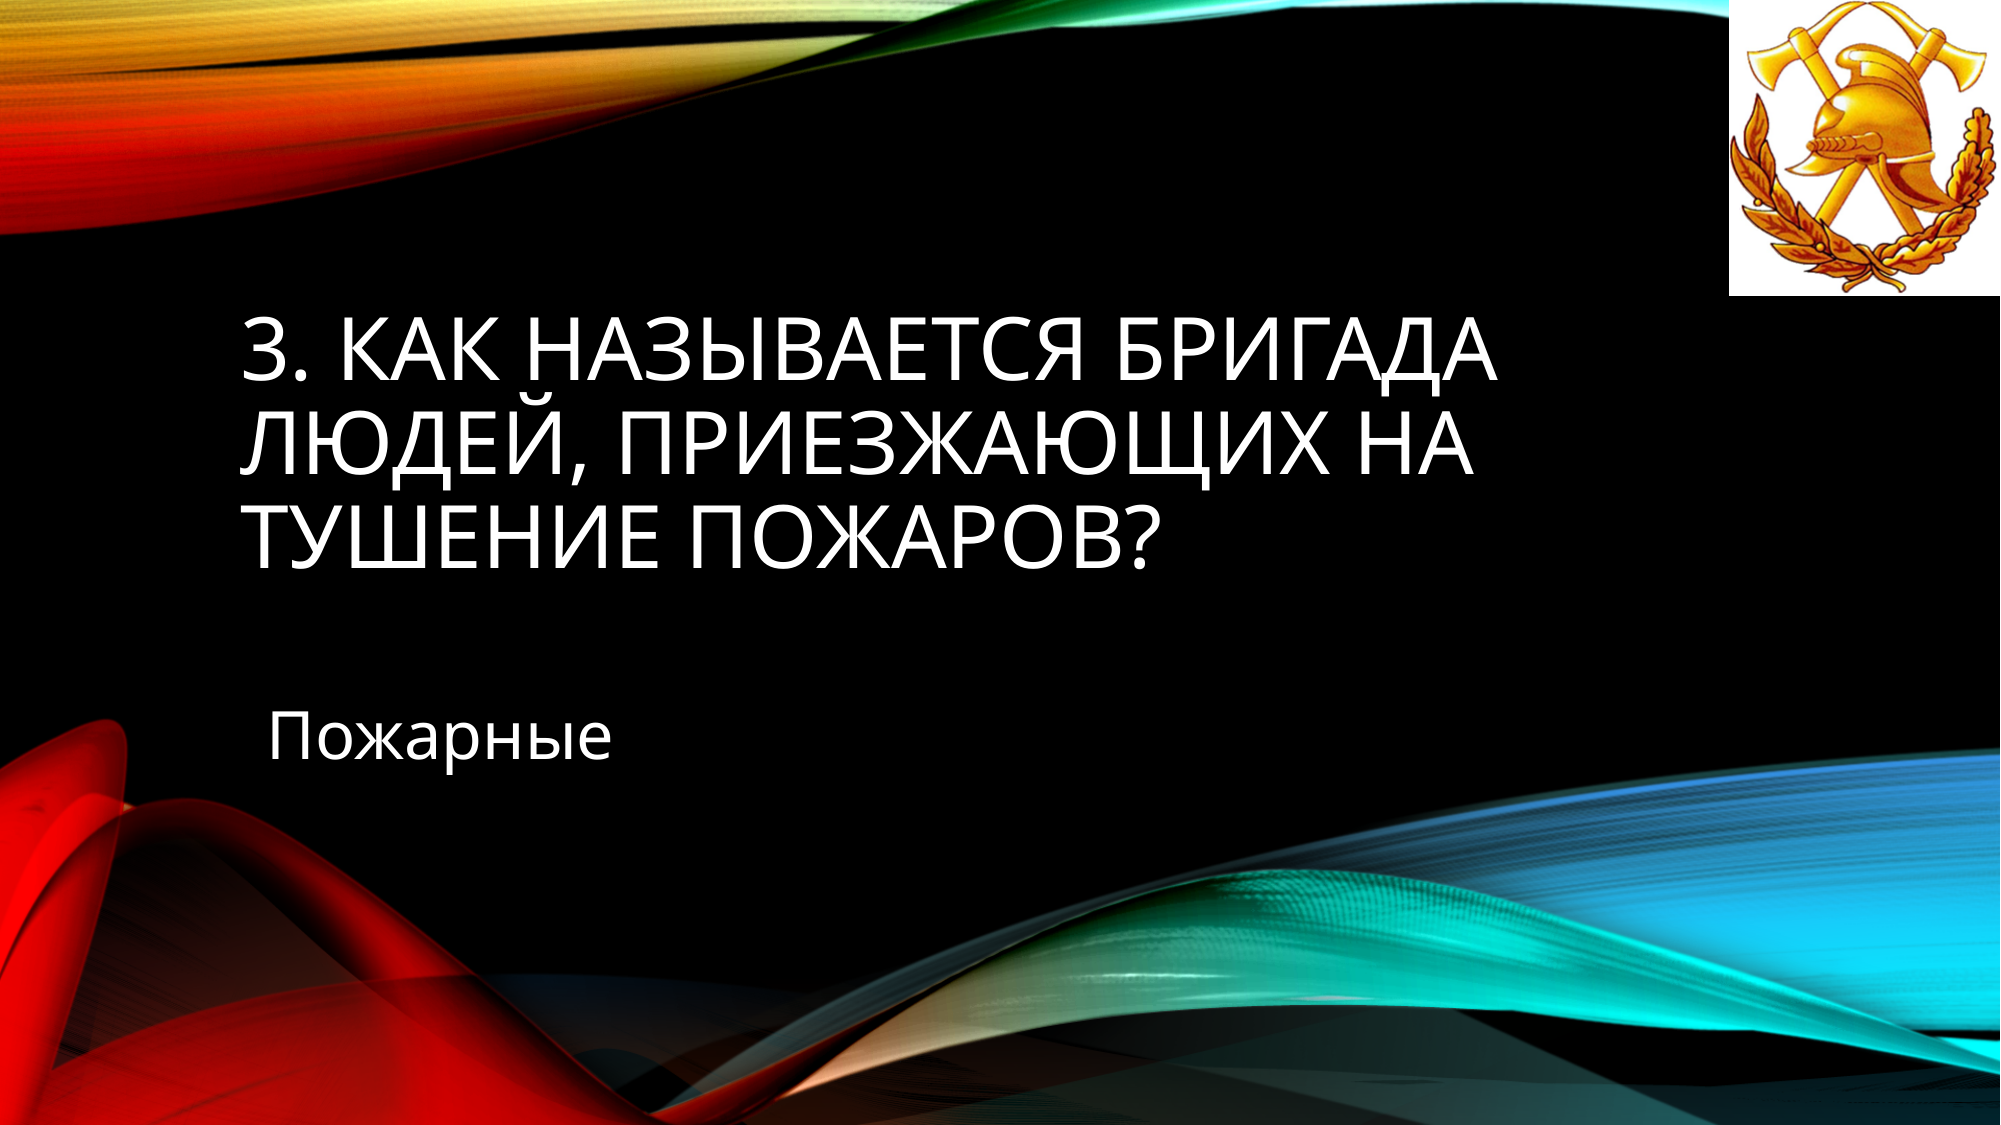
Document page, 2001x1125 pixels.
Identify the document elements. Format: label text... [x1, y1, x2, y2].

title 3. Как называется бригада людей, приезжающих на тушение пожаров? [225, 295, 1775, 596]
picture [0, 0, 2000, 297]
picture [0, 717, 2000, 1125]
subtitle Пожарные [251, 593, 1750, 863]
